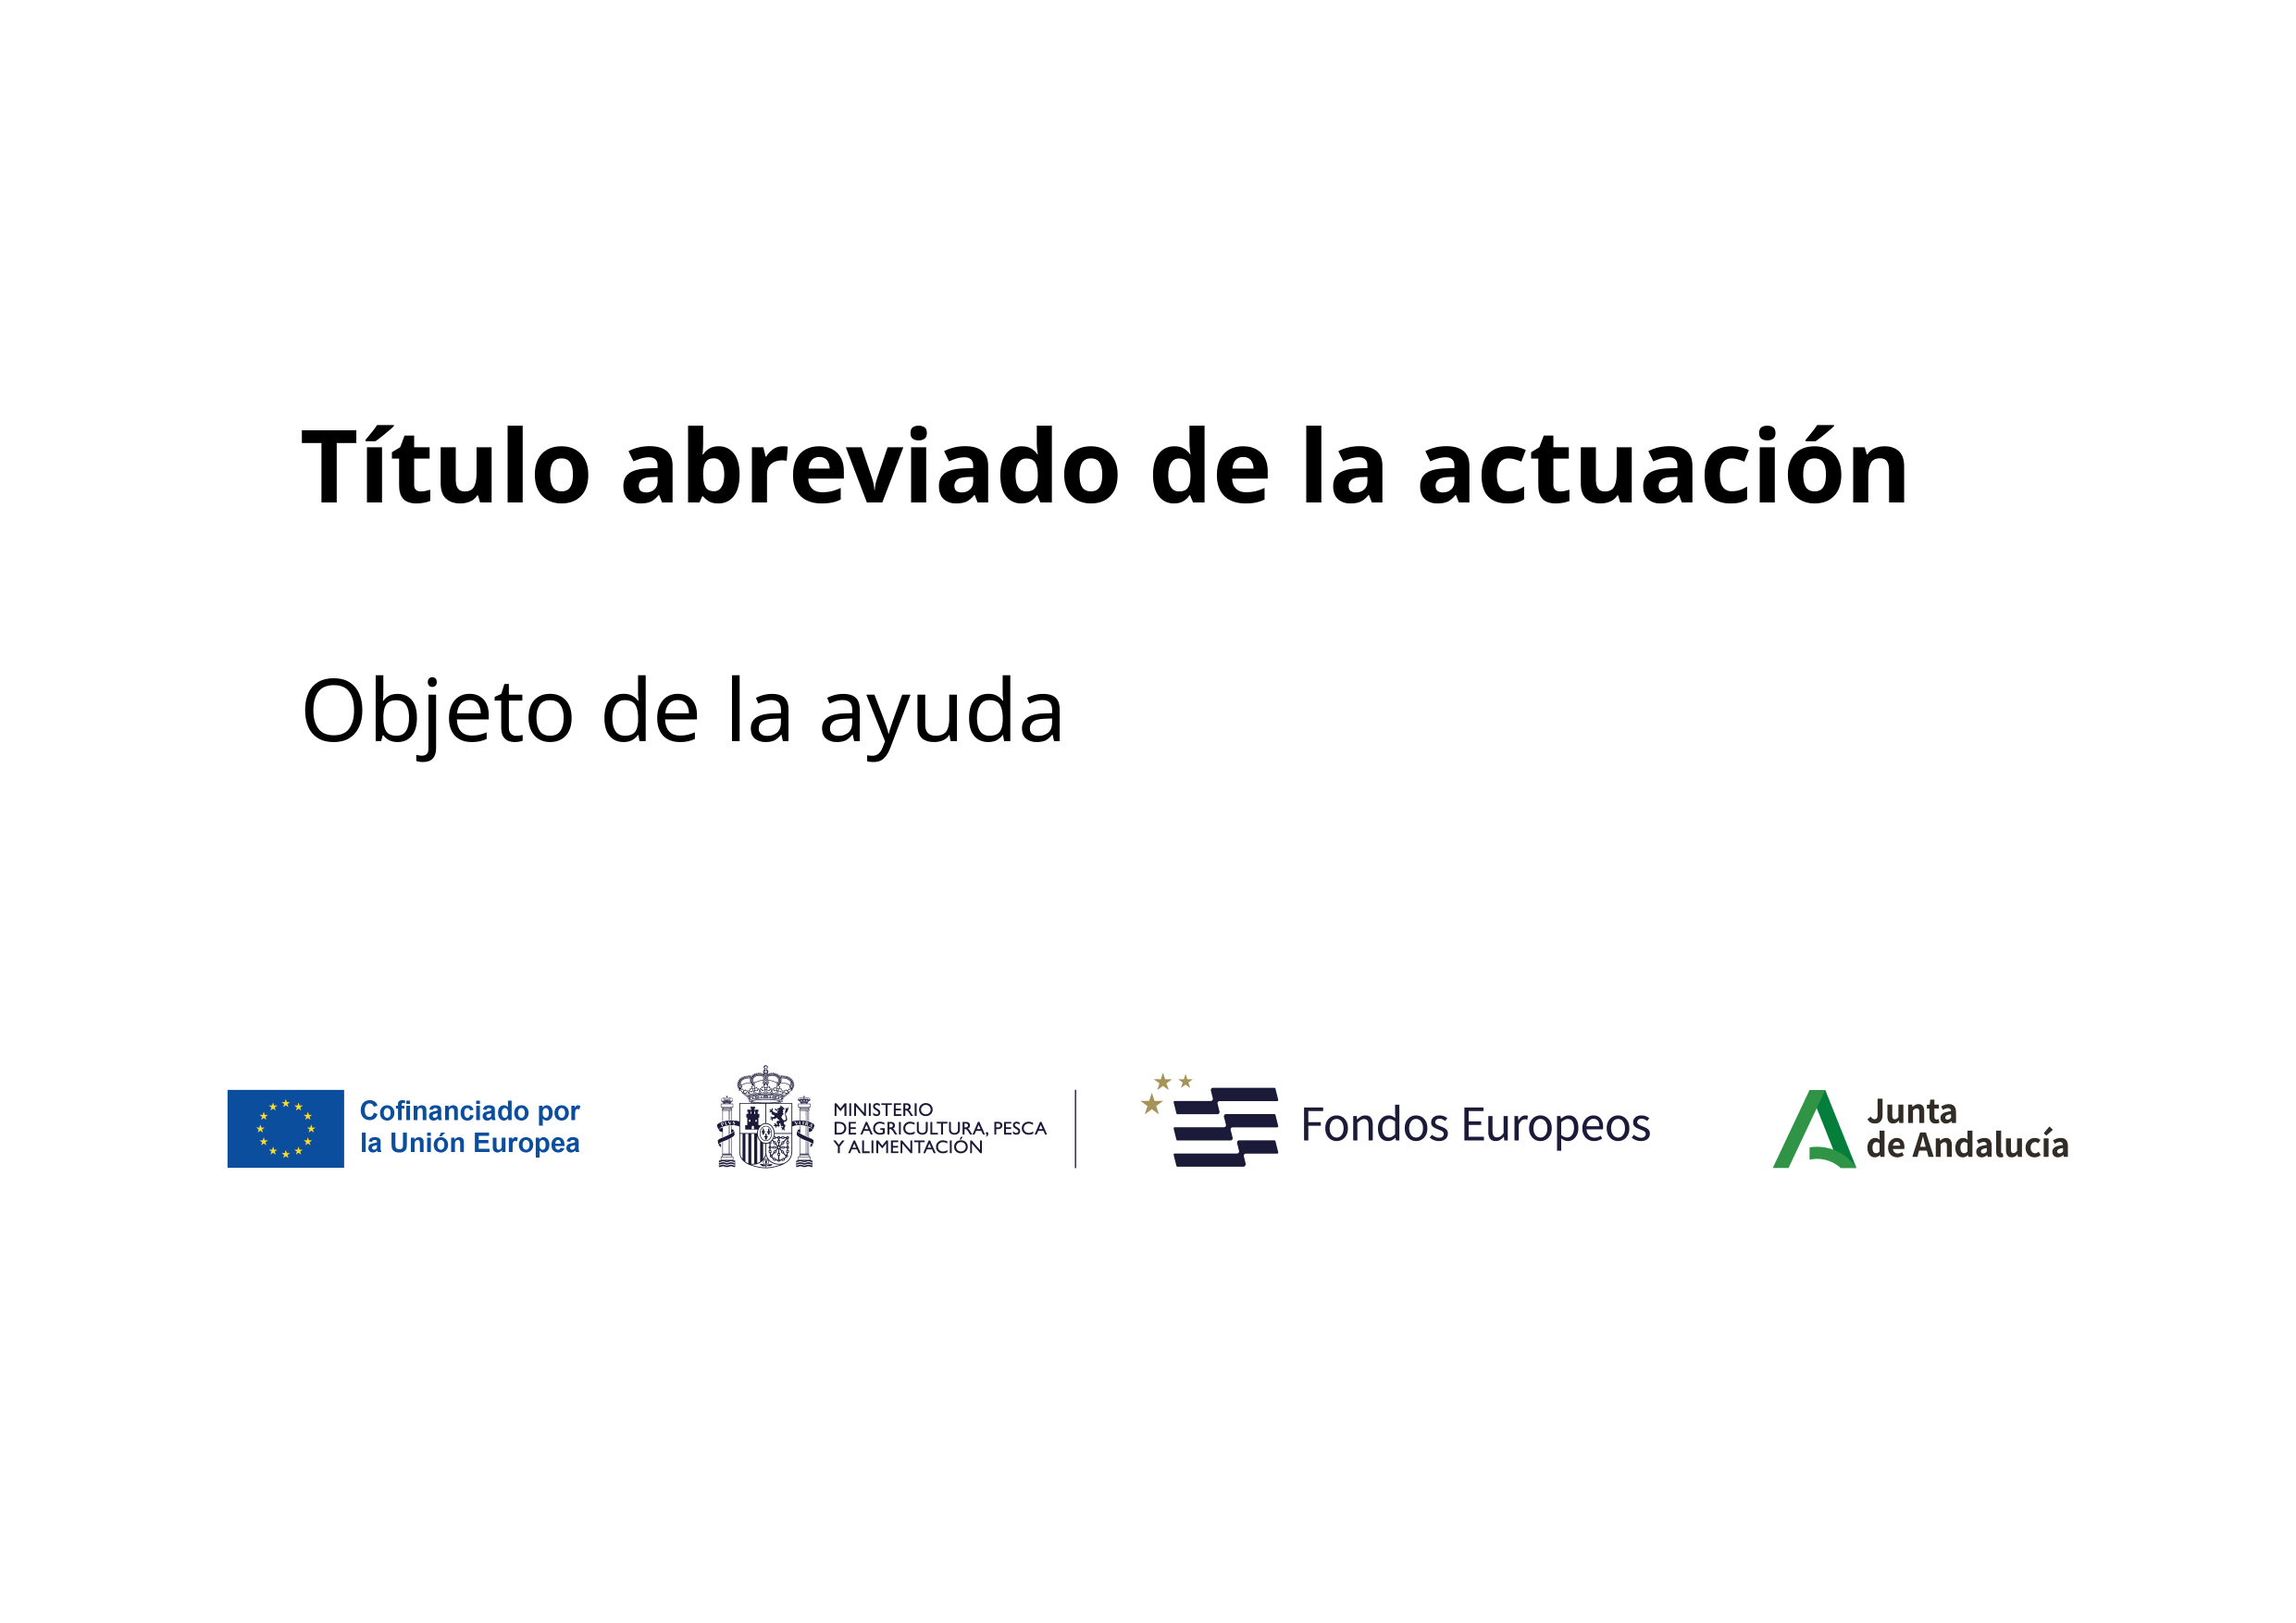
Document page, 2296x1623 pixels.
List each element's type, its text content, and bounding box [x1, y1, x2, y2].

title Título abreviado de la actuación [287, 331, 2009, 530]
picture [0, 934, 2295, 1361]
subtitle Objeto de la ayuda [287, 659, 2009, 885]
